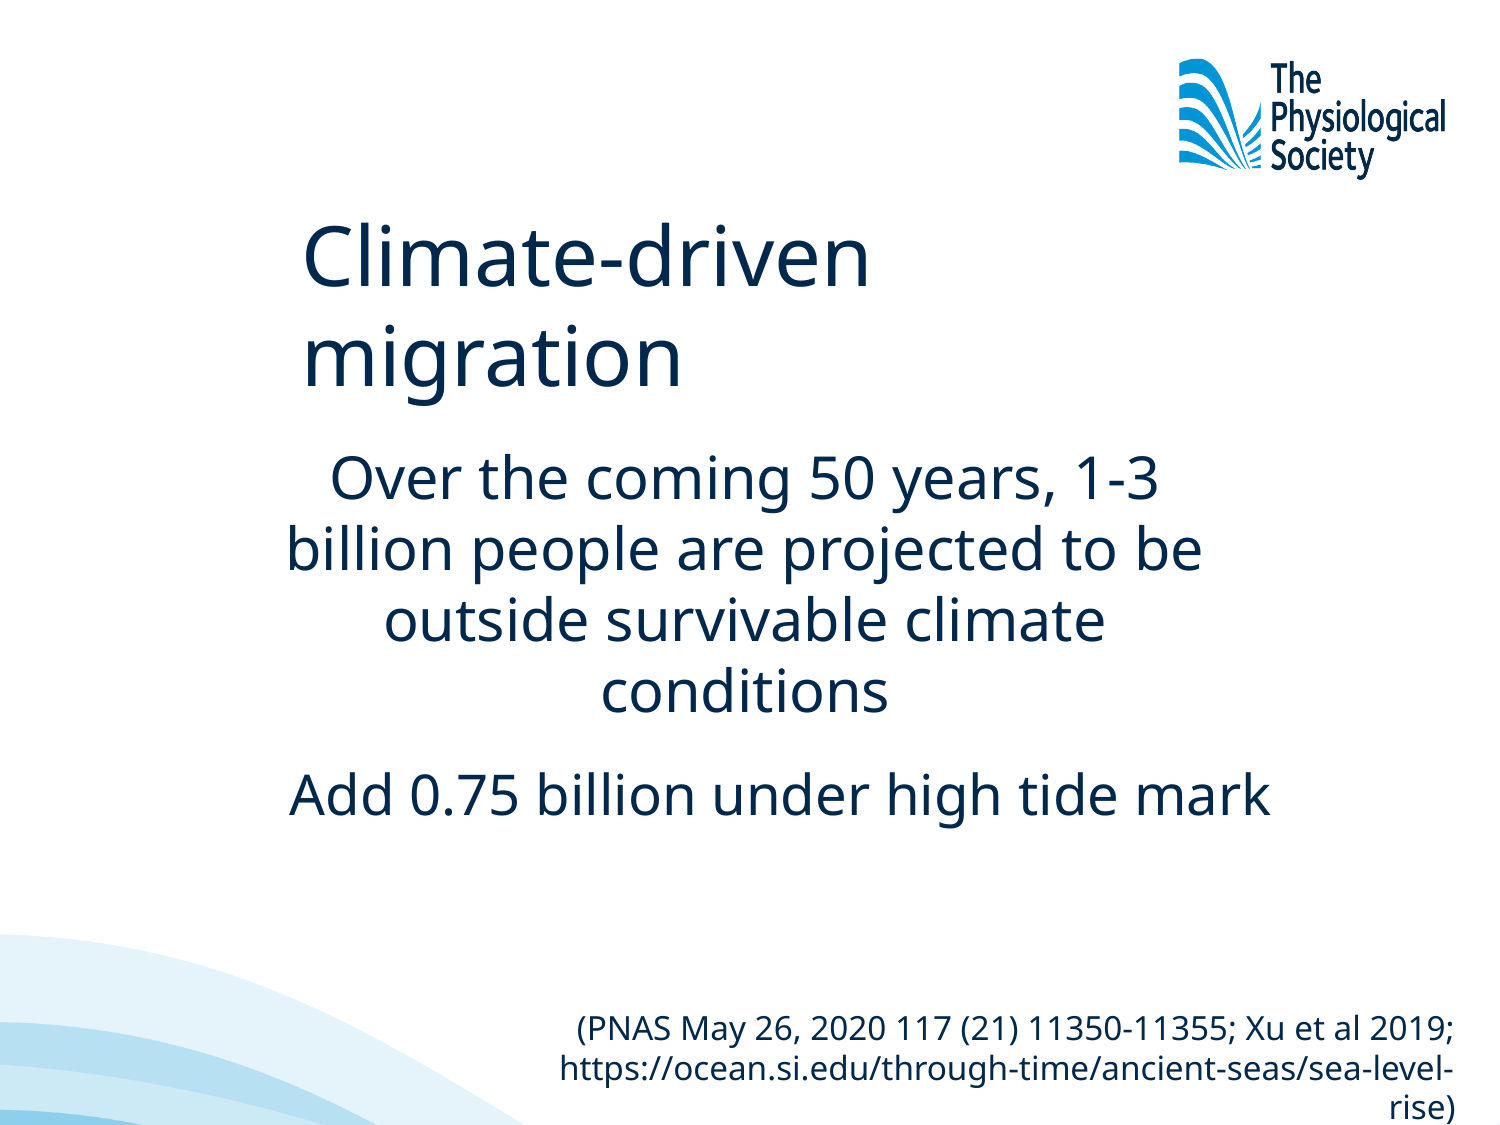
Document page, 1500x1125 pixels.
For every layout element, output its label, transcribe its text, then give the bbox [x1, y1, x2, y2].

list Over the coming 50 years, 1-3 billion people are projected to be outside survivable climate conditions [223, 432, 1268, 646]
text_box Climate-driven migration [286, 196, 1256, 411]
text_box Add 0.75 billion under high tide mark [274, 751, 1287, 834]
text_box (PNAS May 26, 2020 117 (21) 11350-11355; Xu et al 2019; https://ocean.si.edu/through-time/ancient-seas/sea-level-rise) [478, 999, 1471, 1125]
picture [0, 0, 1500, 1125]
